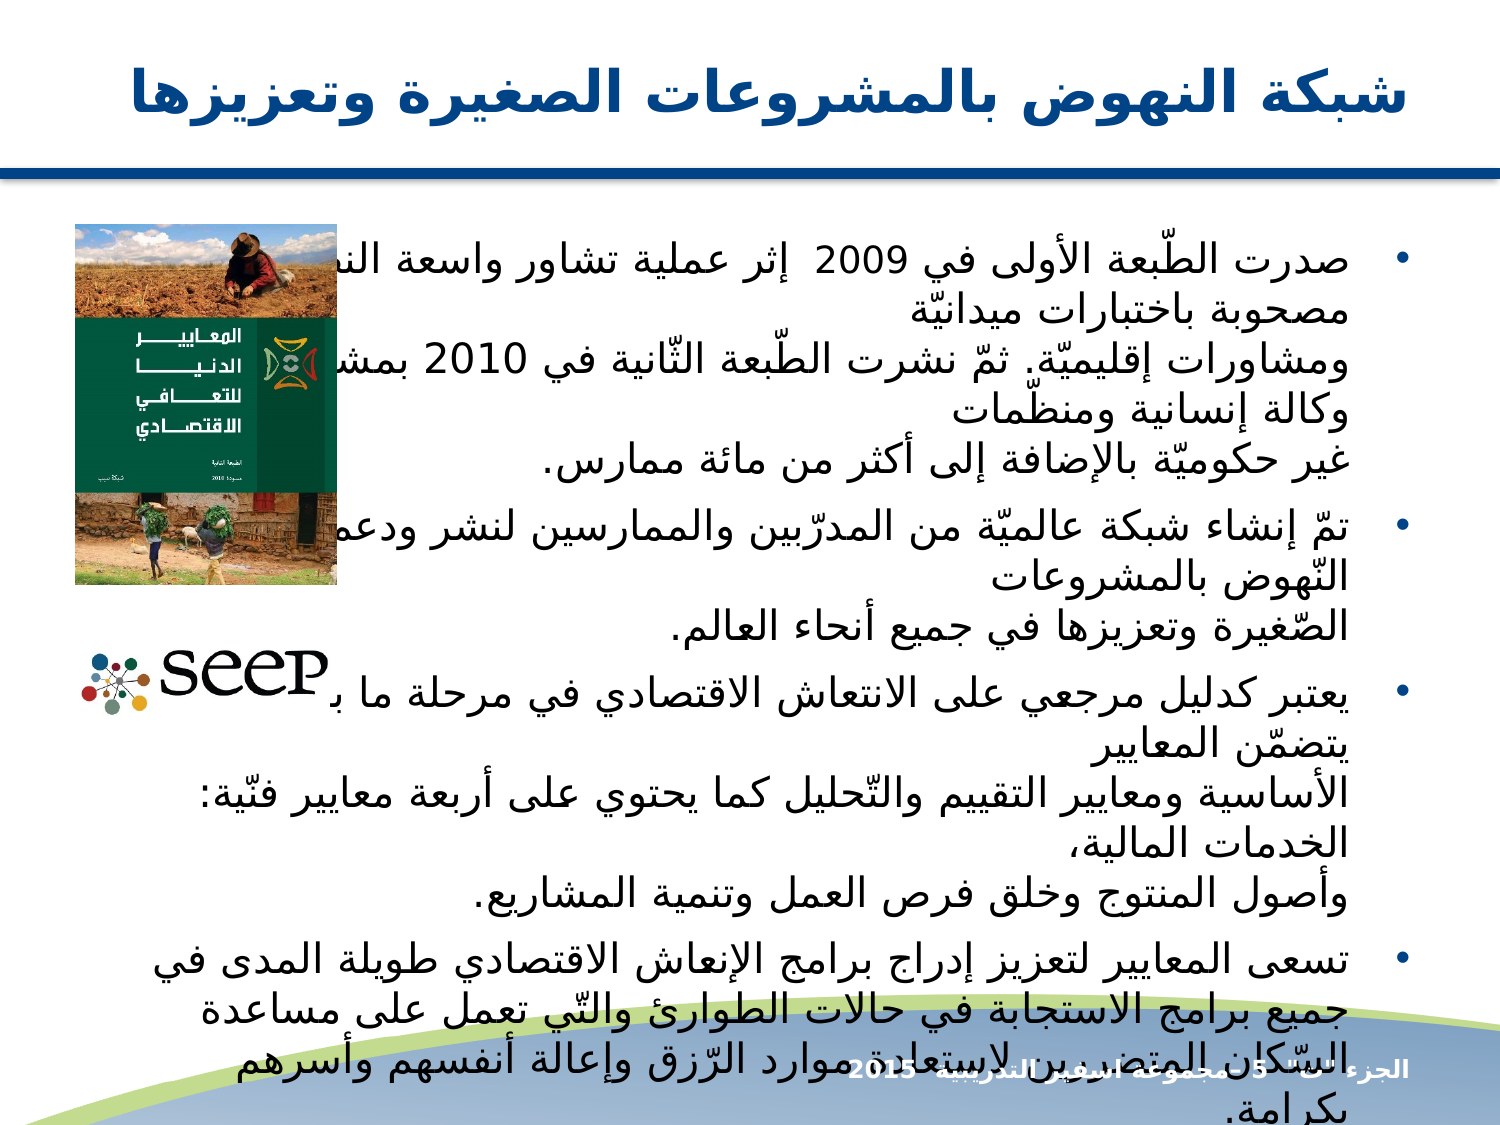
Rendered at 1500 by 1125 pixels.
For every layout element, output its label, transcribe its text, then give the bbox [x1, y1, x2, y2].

list صدرت الطّبعة الأولى في 2009 إثر عملية تشاور واسعة النطاق مصحوبة باختبارات ميدانيّة ومشاورات إقليميّة. ثمّ نشرت الطّبعة الثّانية في 2010 بمشاركة 63 وكالة إنسانية ومنظّمات غير حكوميّة بالإضافة إلى أكثر من مائة ممارس. تمّ إنشاء شبكة عالميّة من المدرّبين والممارسين لنشر ودعم شبكة النّهوض بالمشروعات الصّغيرة وتعزيزها في جميع أنحاء العالم. يعتبر كدليل مرجعي على الانتعاش الاقتصادي في مرحلة ما بعد الأزمة يتضمّن المعايير الأساسية ومعايير التقييم والتّحليل كما يحتوي على أربعة معايير فنّية: الخدمات المالية، وأصول المنتوج وخلق فرص العمل وتنمية المشاريع. تسعى المعايير لتعزيز إدراج برامج الإنعاش الاقتصادي طويلة المدى في جميع برامج الاستجابة في حالات الطوارئ والتّي تعمل على مساعدة السّكان المتضررين لاستعادة موارد الرّزق وإعالة أنفسهم وأسرهم بكرامة. تهدف هذه المعايير لتحسين الجودة والمساءلة في برامج الإنعاش الاقتصادي في المجتمعات بعد حدوث الأزمة. وقعت ترجمته إلى اللّغة الاسبانيّة والفرنسيّة والعربيّة. [120, 224, 1425, 1039]
picture [0, 992, 1500, 1125]
title شبكة النهوض بالمشروعات الصغيرة وتعزيزها [75, 0, 1425, 178]
picture [74, 224, 337, 585]
footer الجزء "ت" 5 –مجموعة اسفير التدريبية 2015 [679, 1038, 1425, 1099]
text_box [79, 644, 330, 729]
